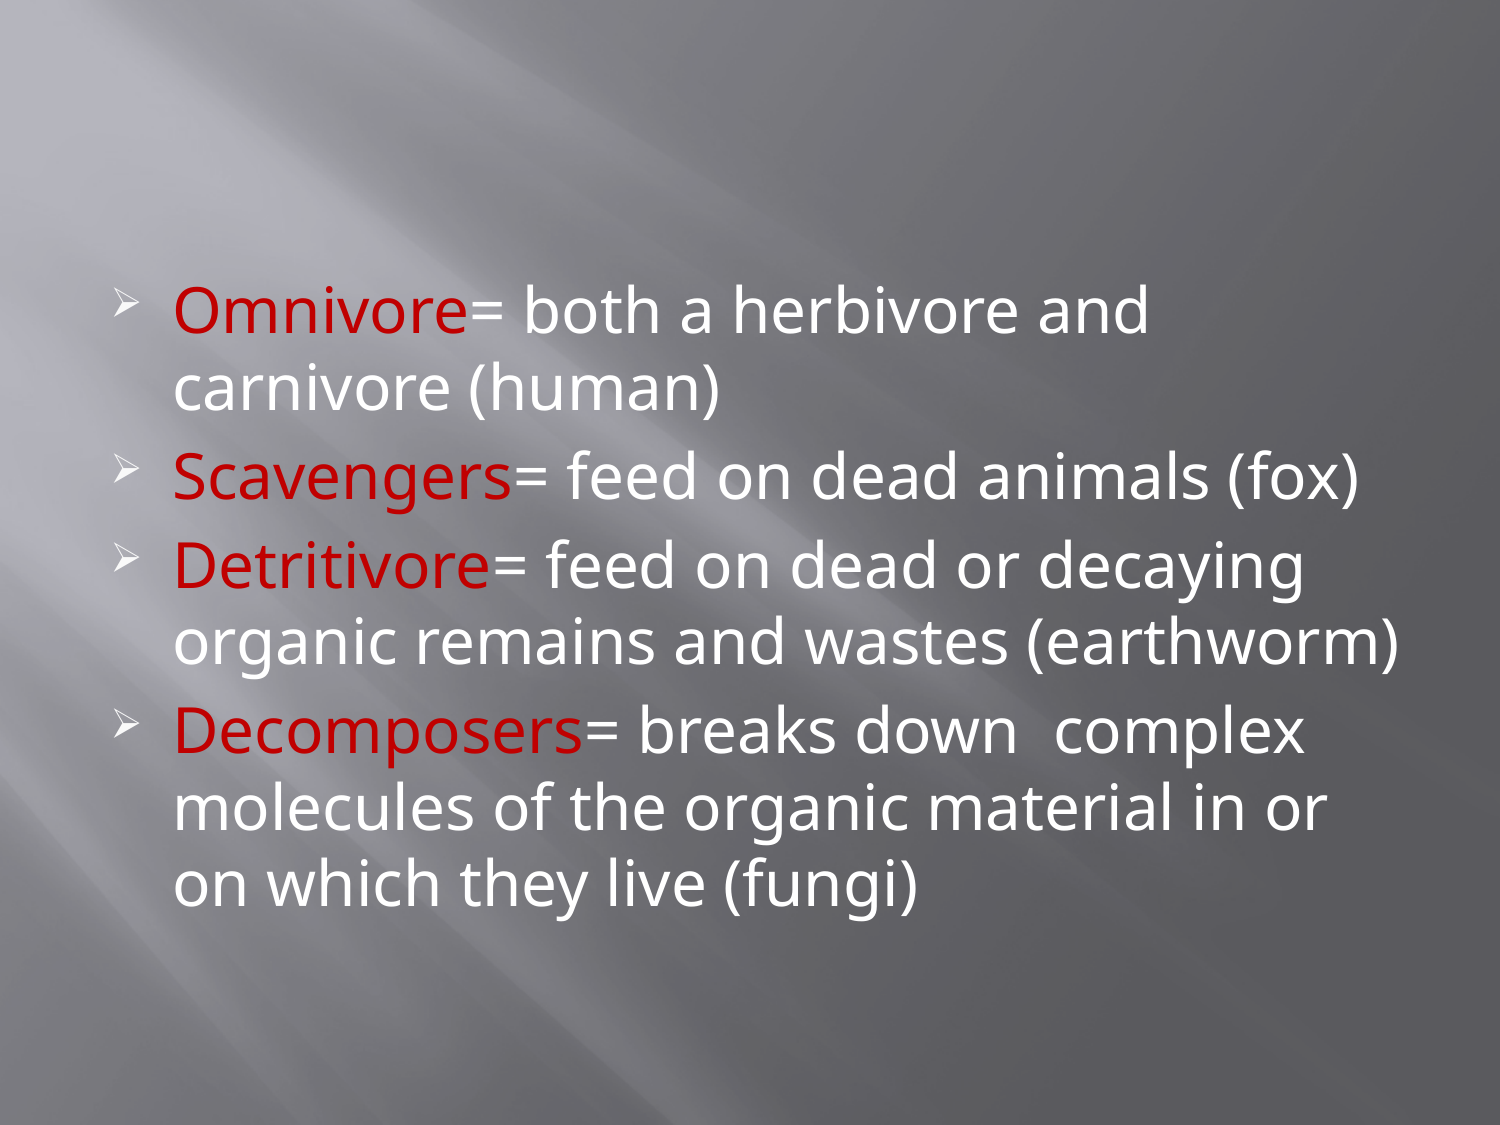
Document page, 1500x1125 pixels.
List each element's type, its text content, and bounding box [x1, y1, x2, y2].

list Omnivore= both a herbivore and carnivore (human) Scavengers= feed on dead animals (fox) Detritivore= feed on dead or decaying organic remains and wastes (earthworm) Decomposers= breaks down complex molecules of the organic material in or on which they live (fungi) [75, 262, 1425, 1035]
